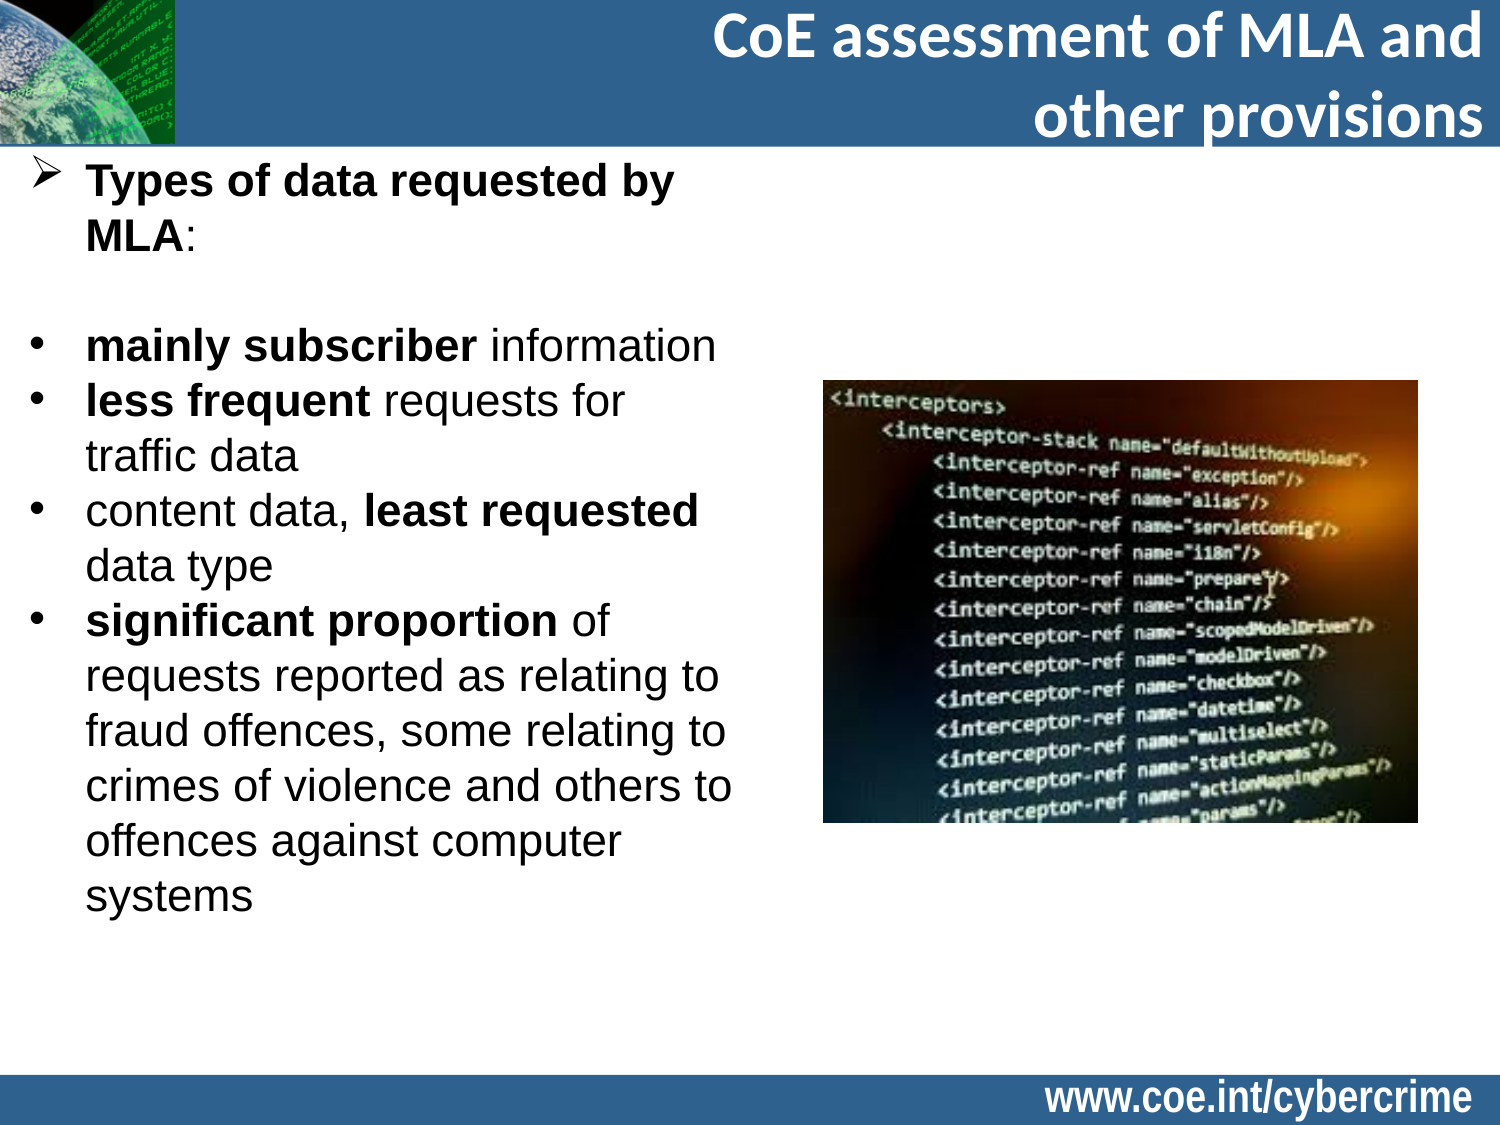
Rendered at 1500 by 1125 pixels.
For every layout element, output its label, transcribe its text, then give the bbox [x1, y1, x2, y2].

text_box CoE assessment of MLA and other provisions [179, 0, 1500, 149]
text_box Types of data requested by MLA: mainly subscriber information less frequent requests for traffic data content data, least requested data type significant proportion of requests reported as relating to fraud offences, some relating to crimes of violence and others to offences against computer systems [14, 143, 765, 928]
text_box [0, 1073, 1030, 1125]
text_box www.coe.int/cybercrime [1030, 1059, 1500, 1125]
picture [823, 379, 1418, 823]
picture [0, 0, 175, 144]
